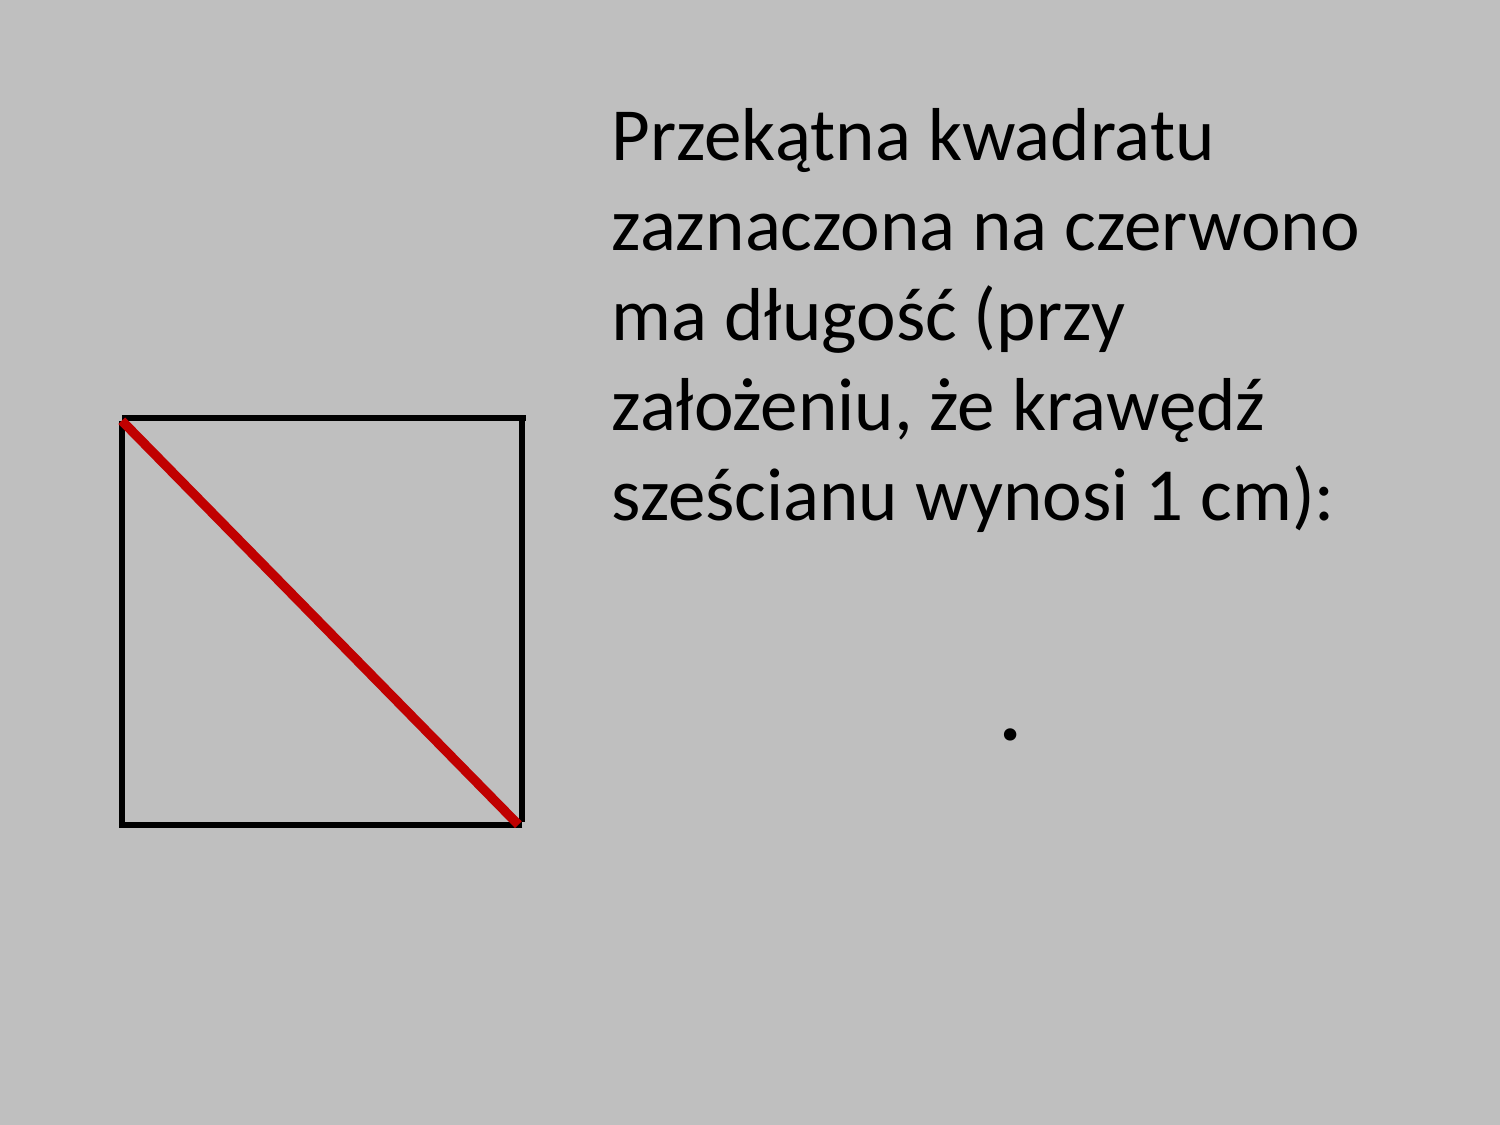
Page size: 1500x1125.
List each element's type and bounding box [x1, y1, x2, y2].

text_box [121, 420, 519, 825]
